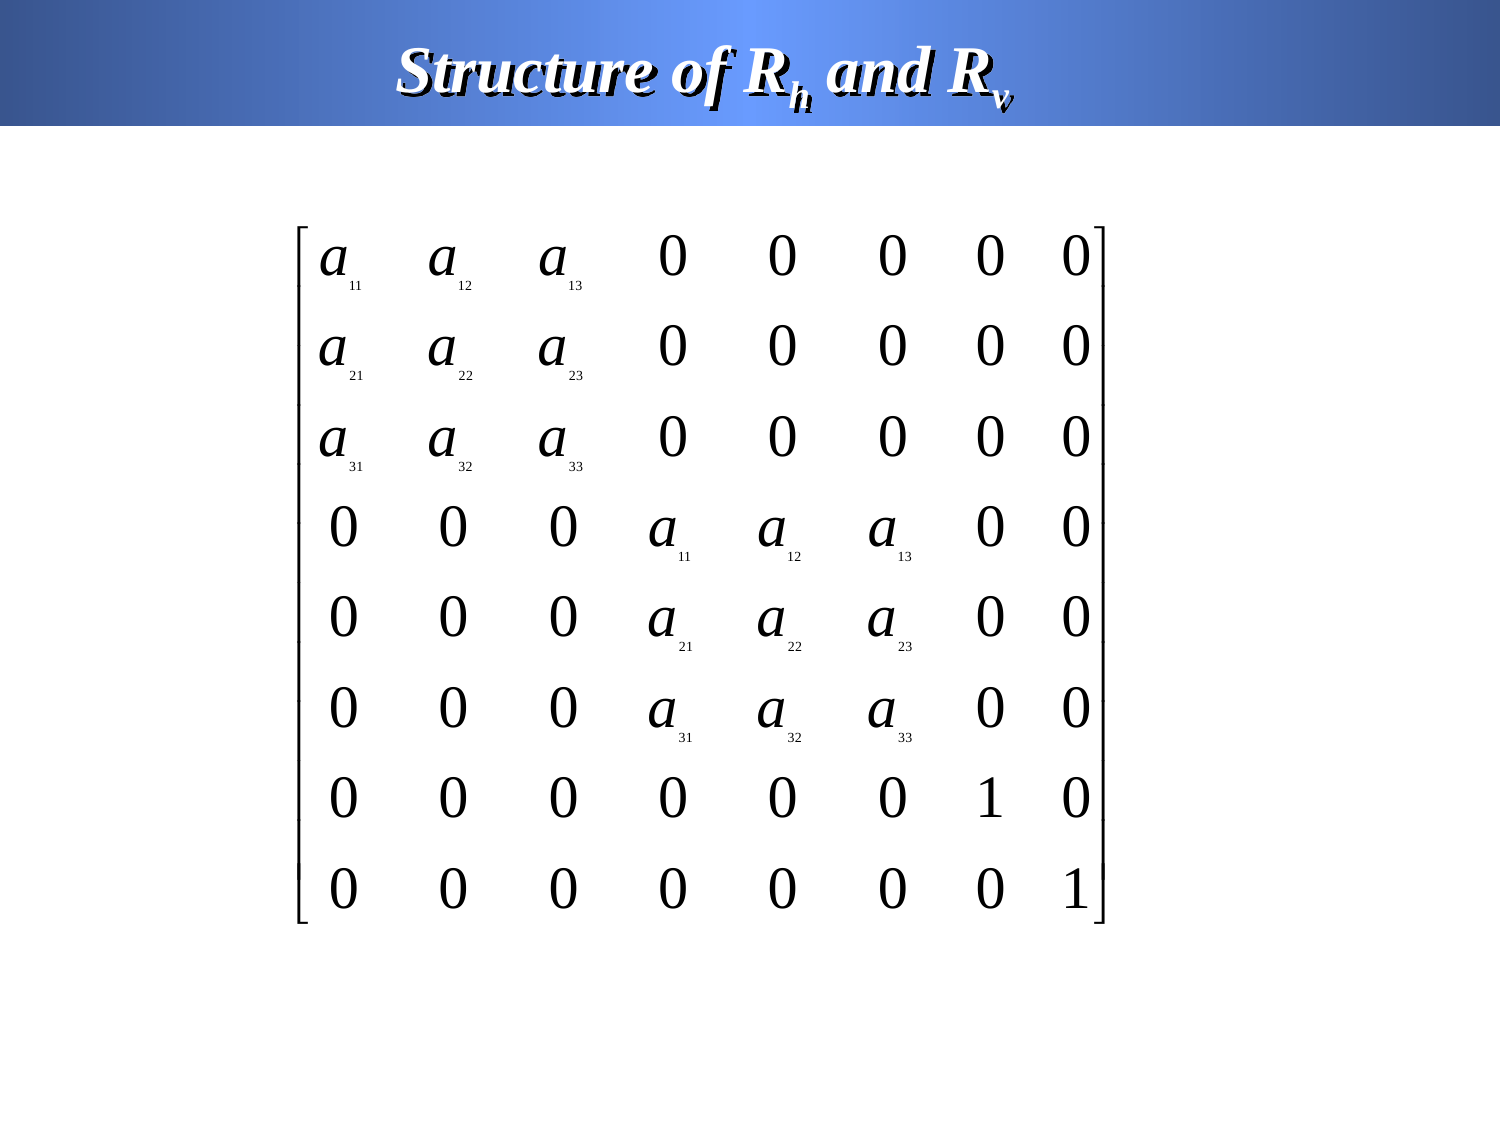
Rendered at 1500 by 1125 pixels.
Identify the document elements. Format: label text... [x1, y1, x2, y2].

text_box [288, 222, 1121, 929]
title Structure of Rh and Rv [26, 12, 1378, 126]
